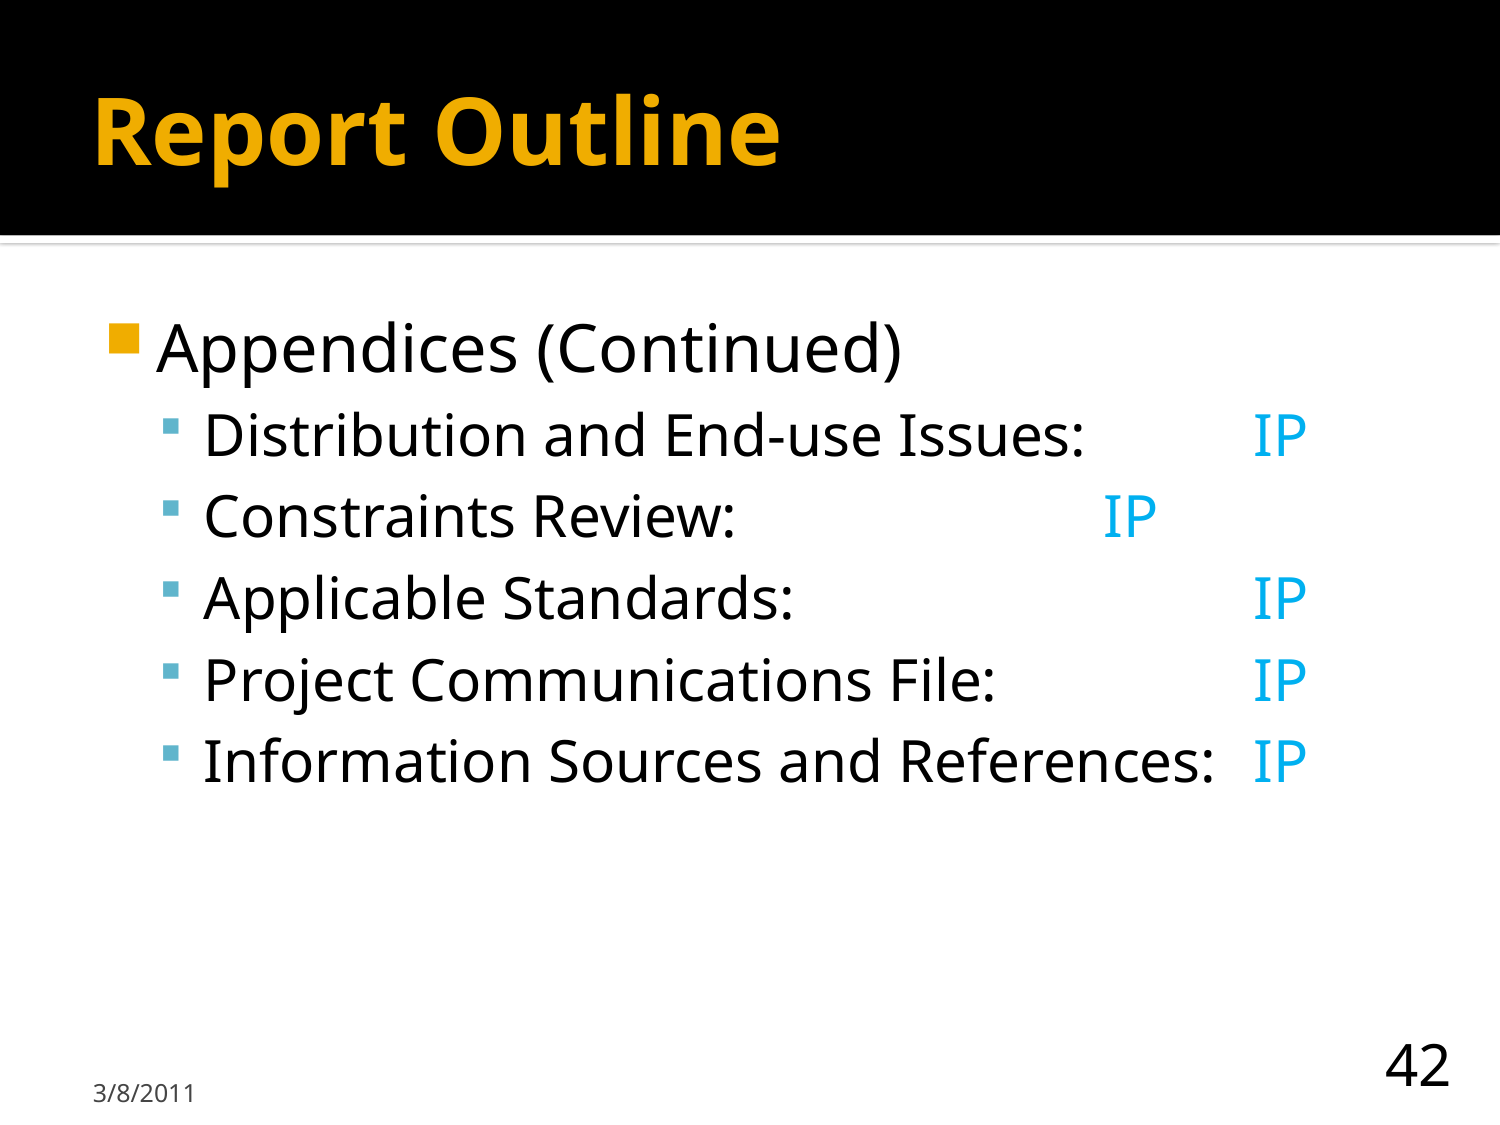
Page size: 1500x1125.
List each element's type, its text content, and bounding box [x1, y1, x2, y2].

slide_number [75, 1062, 425, 1108]
title Report Outline [75, 25, 1425, 231]
slide_number 42 [1345, 1062, 1467, 1108]
list Appendices (Continued) Distribution and End-use Issues: IP Constraints Review: IP Applicable Standards: IP Project Communications File: IP Information Sources and References: IP [75, 291, 1425, 1050]
